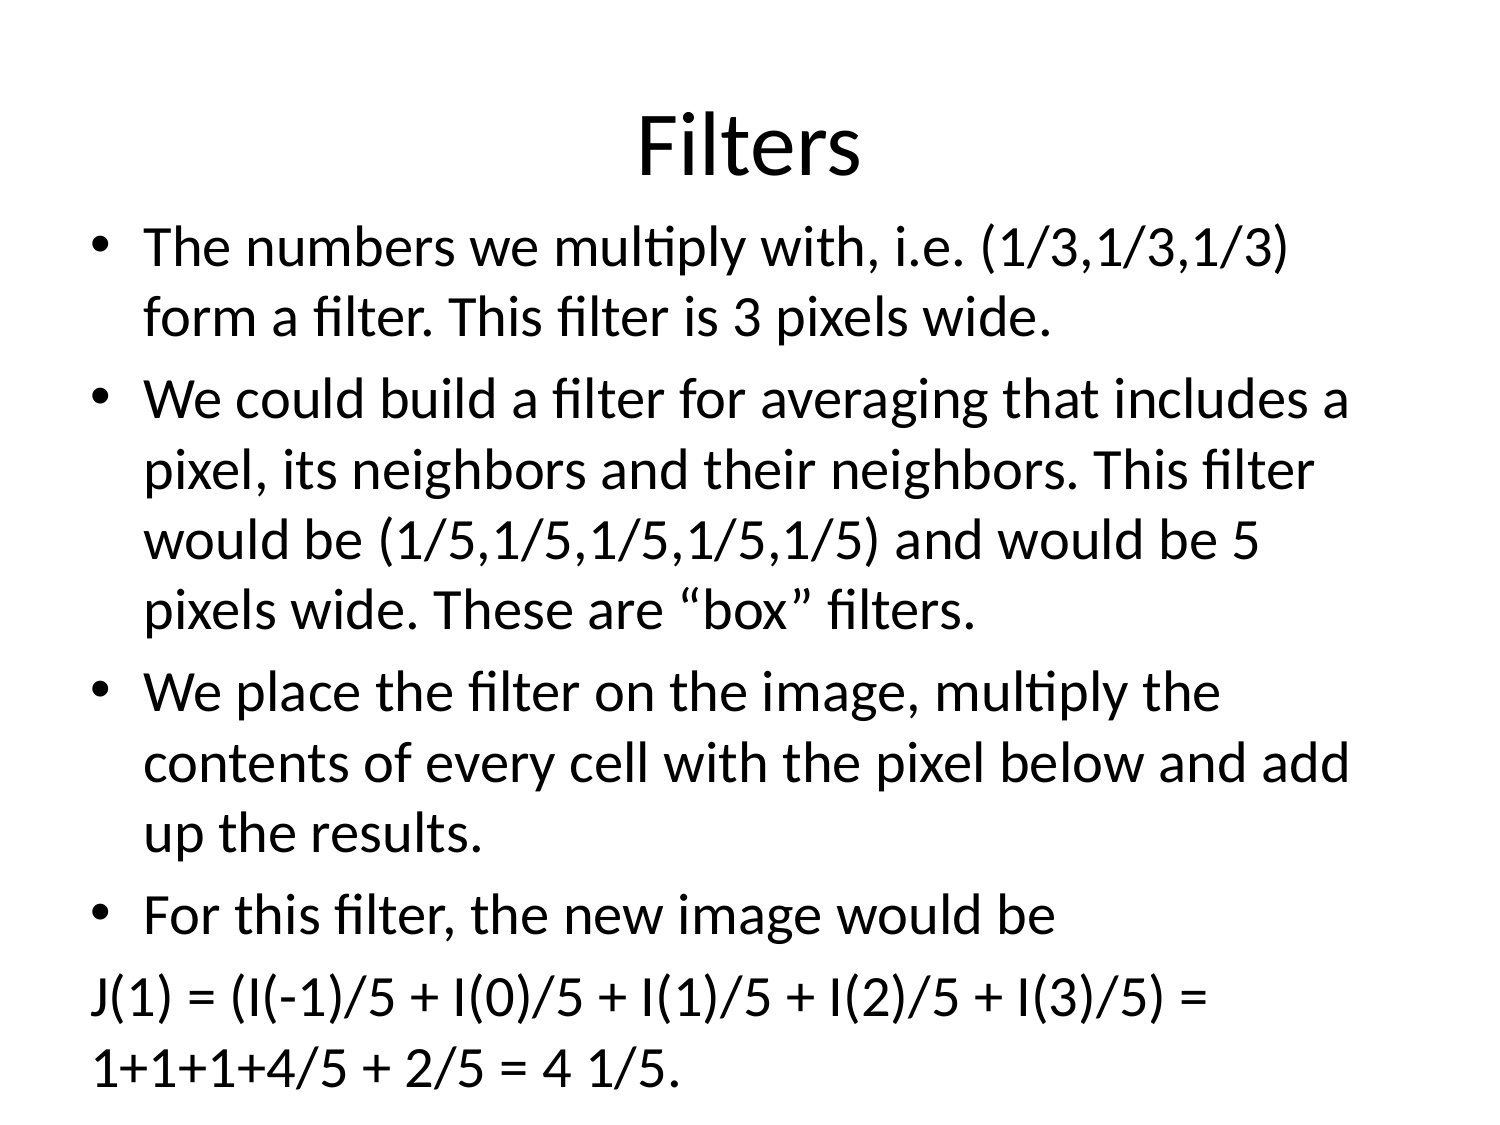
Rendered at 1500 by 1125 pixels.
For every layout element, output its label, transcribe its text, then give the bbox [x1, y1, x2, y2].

title Filters [75, 45, 1425, 200]
list The numbers we multiply with, i.e. (1/3,1/3,1/3) form a filter. This filter is 3 pixels wide. We could build a filter for averaging that includes a pixel, its neighbors and their neighbors. This filter would be (1/5,1/5,1/5,1/5,1/5) and would be 5 pixels wide. These are “box” filters. We place the filter on the image, multiply the contents of every cell with the pixel below and add up the results. For this filter, the new image would be J(1) = (I(-1)/5 + I(0)/5 + I(1)/5 + I(2)/5 + I(3)/5) = 1+1+1+4/5 + 2/5 = 4 1/5. [75, 200, 1425, 1125]
